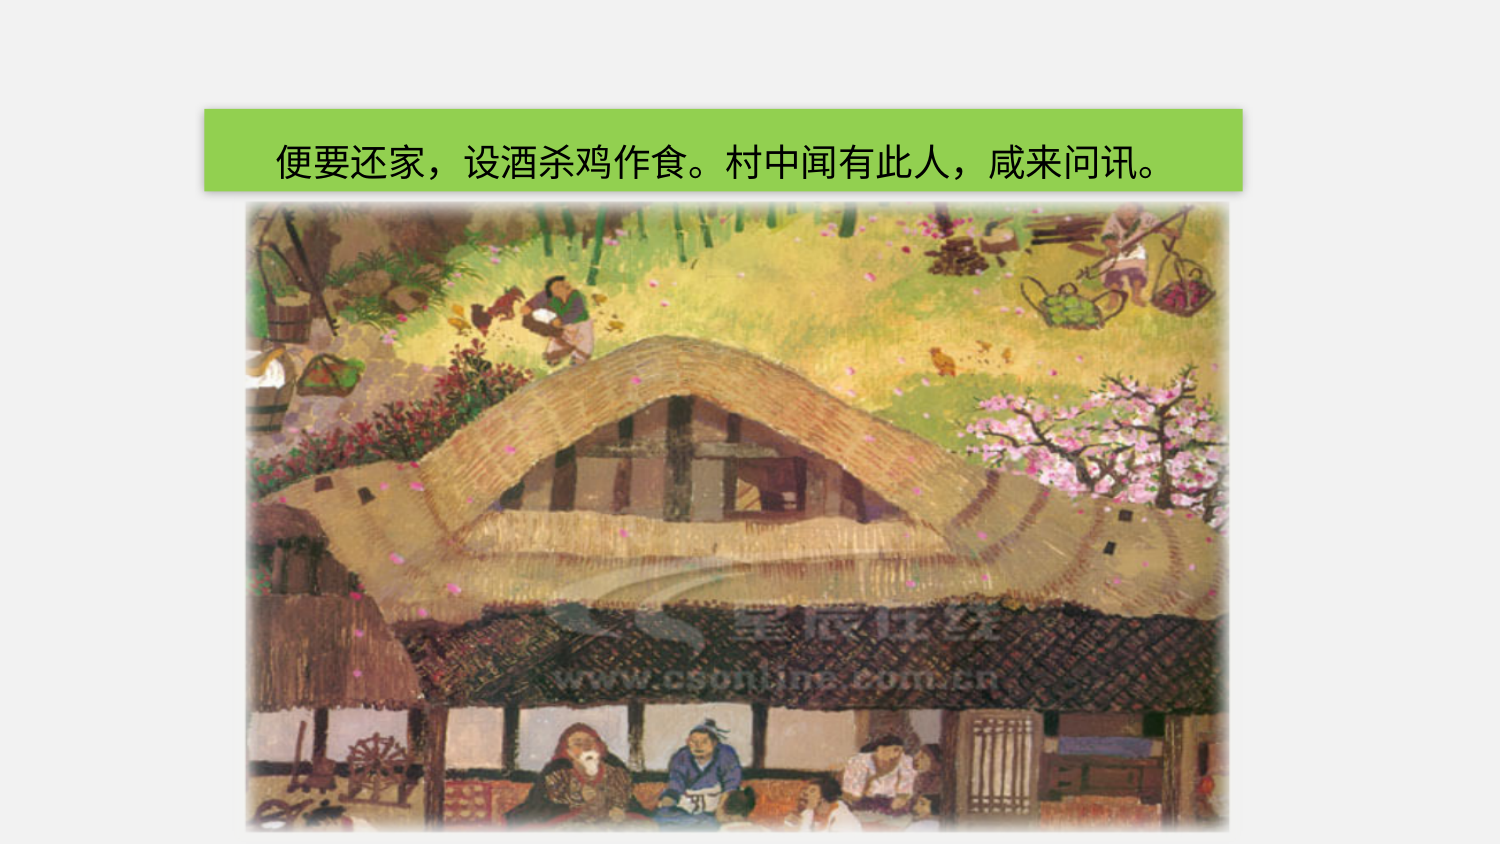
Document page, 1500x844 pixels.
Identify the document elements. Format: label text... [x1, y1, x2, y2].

text_box 便要还家，设酒杀鸡作食。村中闻有此人，咸来问讯。 [204, 108, 1243, 192]
picture [232, 190, 1243, 844]
